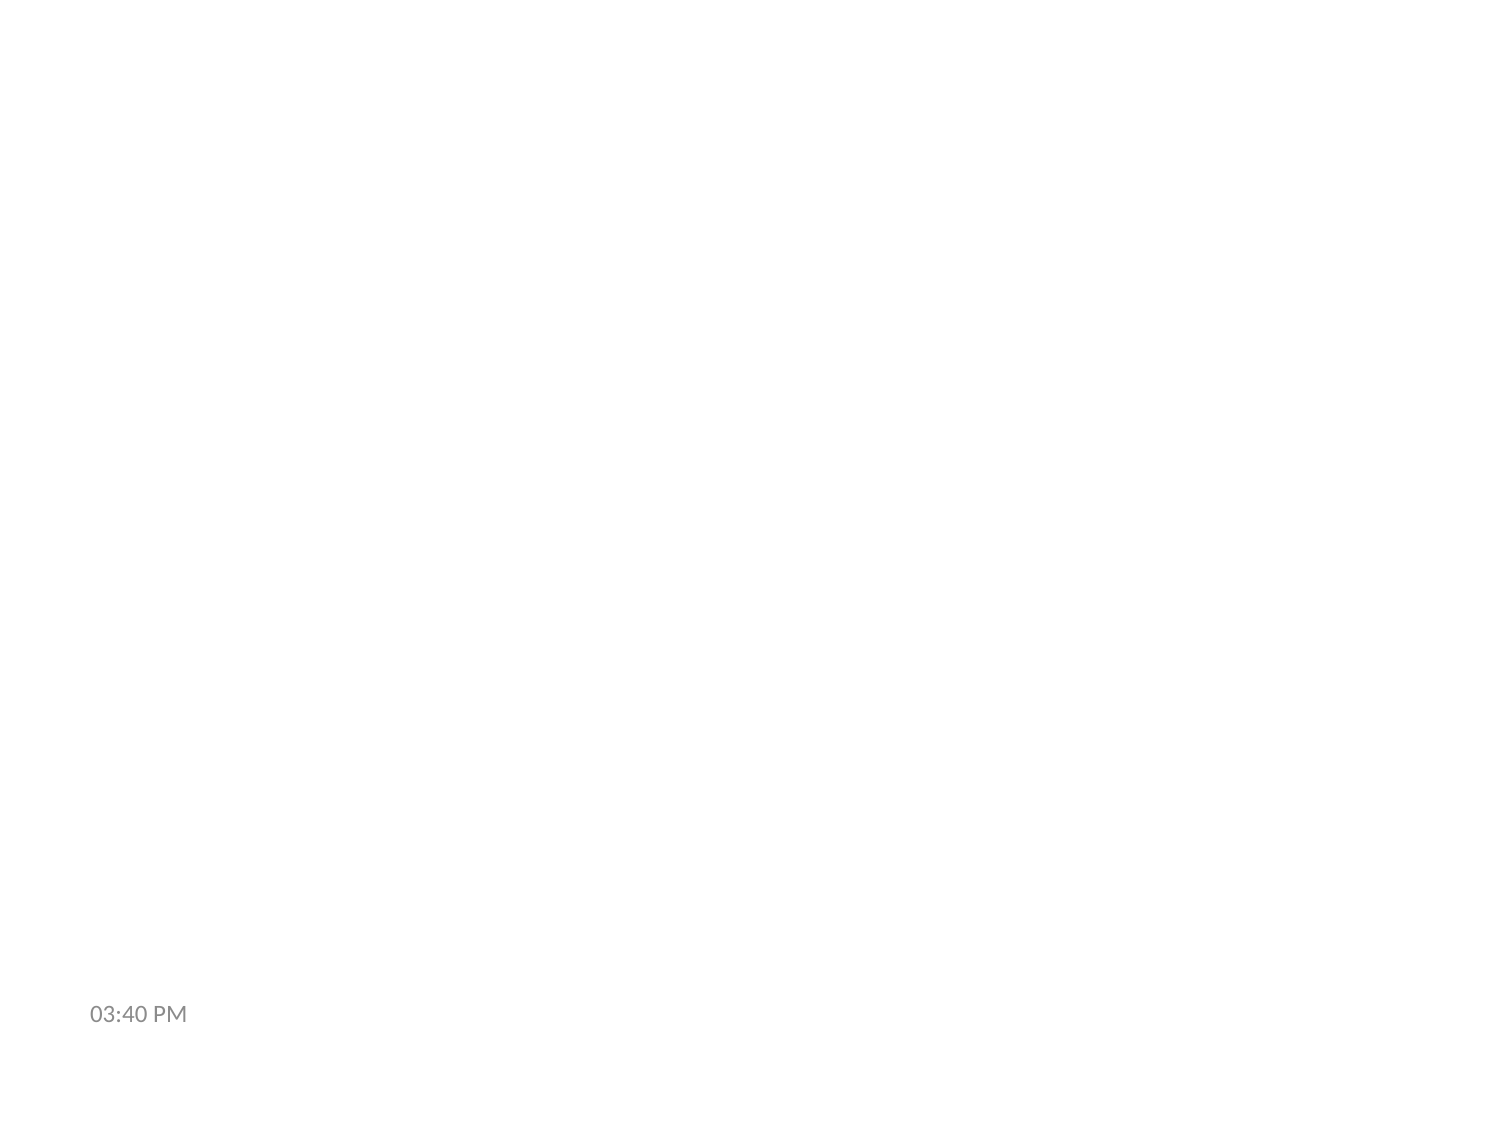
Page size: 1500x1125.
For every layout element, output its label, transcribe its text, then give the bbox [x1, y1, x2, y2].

text_box 3:35 PM [75, 982, 425, 1043]
